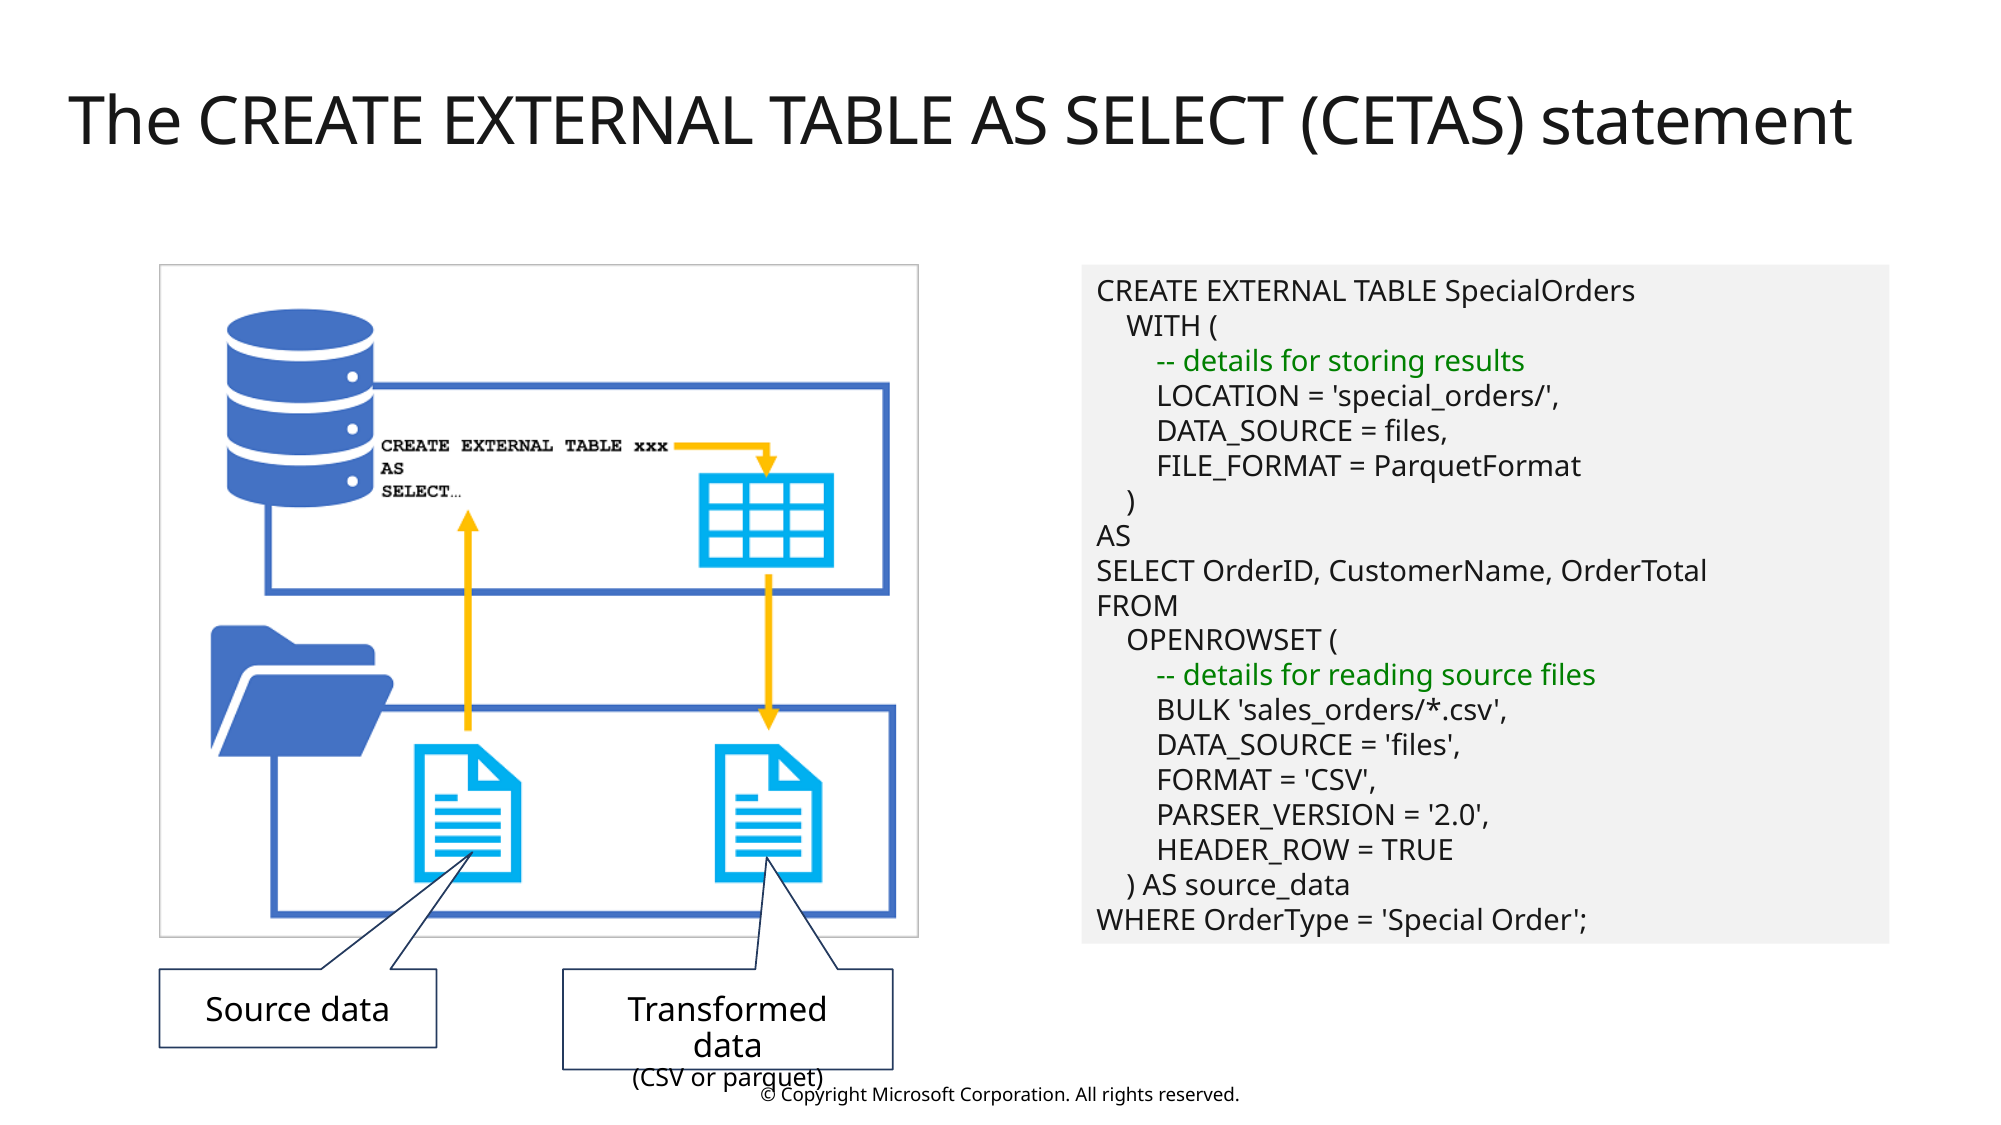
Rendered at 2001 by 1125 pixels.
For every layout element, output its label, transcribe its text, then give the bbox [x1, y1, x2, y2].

text_box Transformed data (CSV or parquet) [562, 938, 894, 1071]
text_box CREATE EXTERNAL TABLE SpecialOrders WITH ( -- details for storing results LOCATION = 'special_orders/', DATA_SOURCE = files, FILE_FORMAT = ParquetFormat ) AS SELECT OrderID, CustomerName, OrderTotal FROM OPENROWSET ( -- details for reading source files BULK 'sales_orders/*.csv', DATA_SOURCE = 'files', FORMAT = 'CSV', PARSER_VERSION = '2.0', HEADER_ROW = TRUE ) AS source_data WHERE OrderType = 'Special Order'; [1081, 264, 1890, 944]
picture [159, 264, 919, 938]
title The CREATE EXTERNAL TABLE AS SELECT (CETAS) statement [68, 72, 1930, 184]
text_box Source data [158, 938, 438, 1049]
